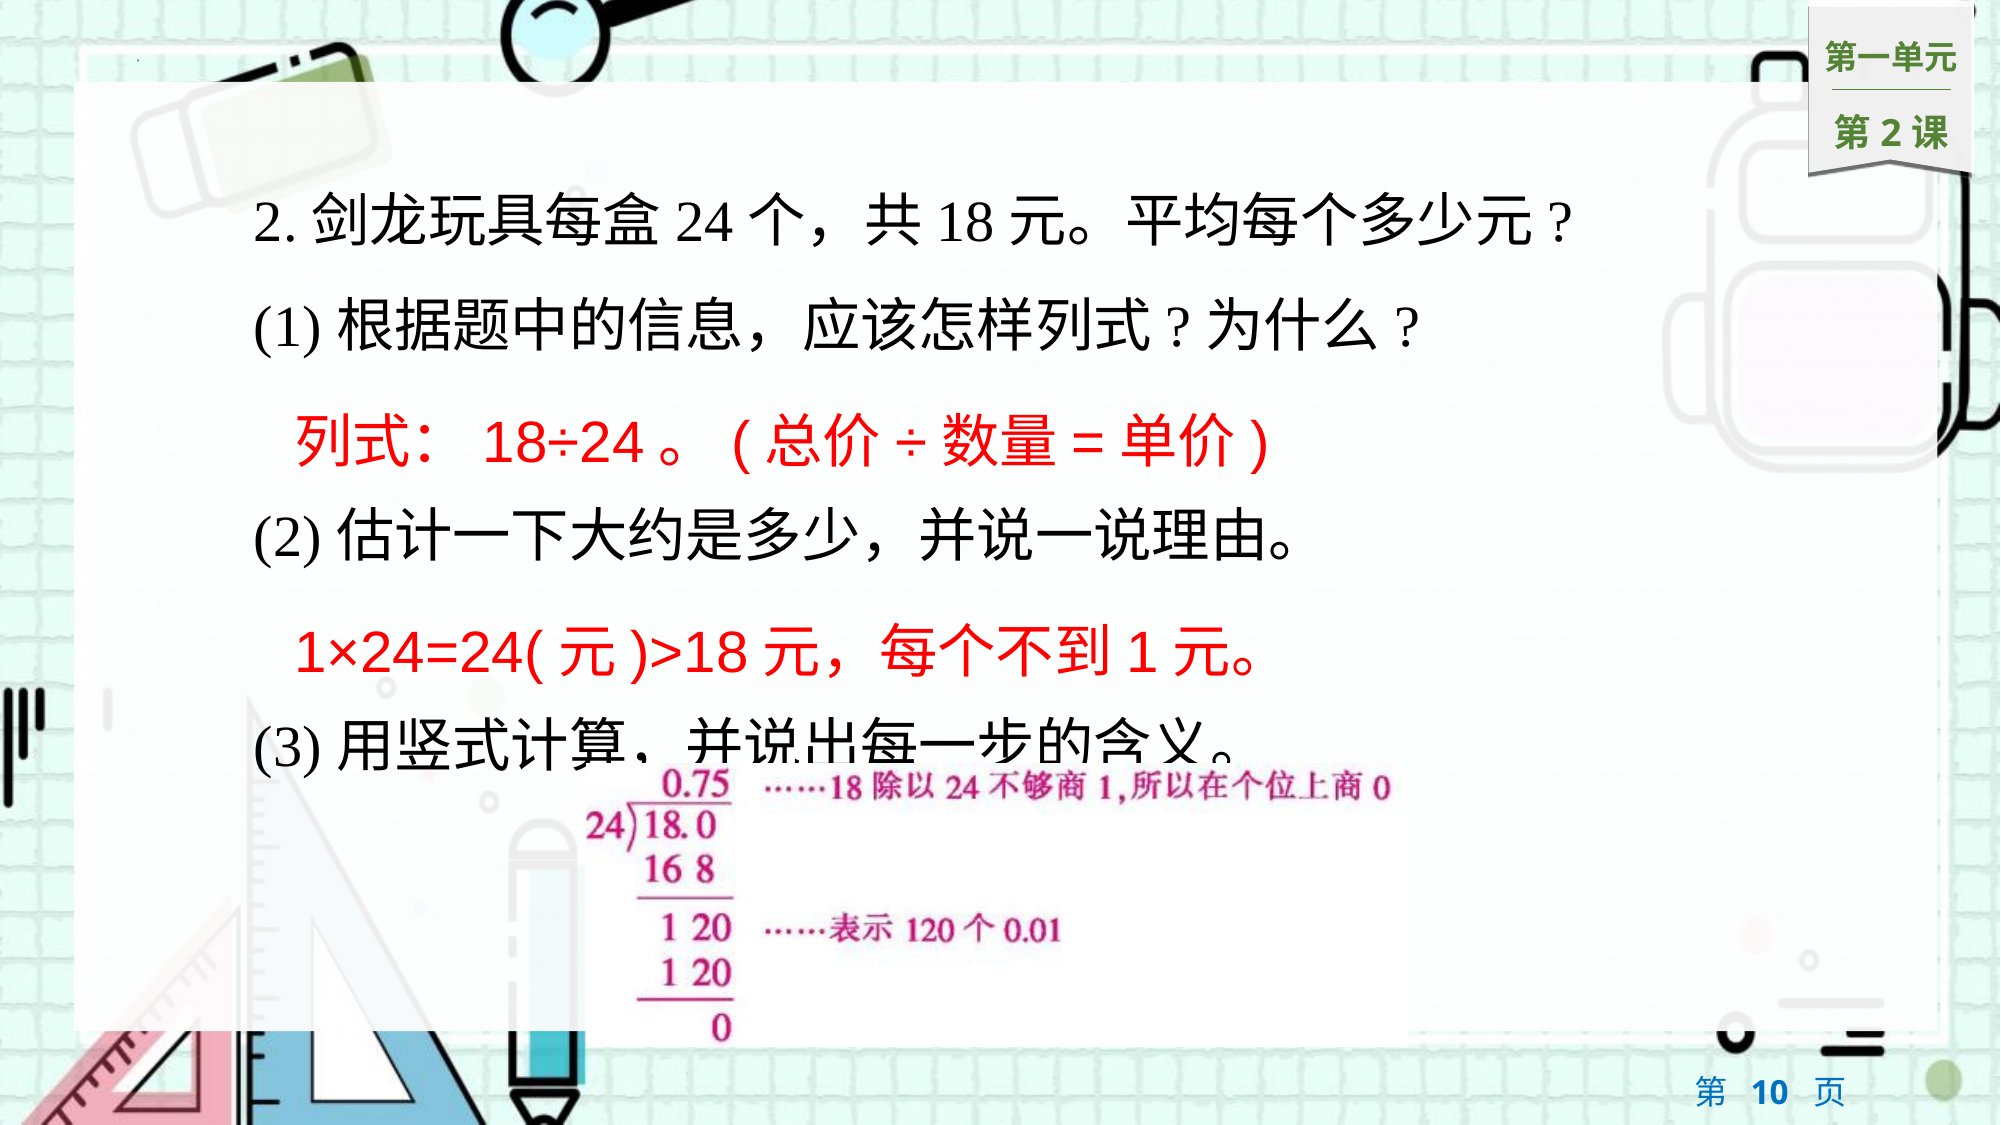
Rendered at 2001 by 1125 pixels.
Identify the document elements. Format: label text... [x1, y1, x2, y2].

list 2.剑龙玩具每盒24个，共18元。平均每个多少元? (1)根据题中的信息，应该怎样列式?为什么? (2)估计一下大约是多少，并说一说理由。 (3)用竖式计算，并说出每一步的含义。 [121, 140, 1844, 1043]
list 列式：18÷24。(总价÷数量=单价) 1×24=24(元)>18元，每个不到1元。 [279, 361, 1615, 468]
picture [0, 0, 2000, 1125]
picture [1938, 168, 1971, 176]
